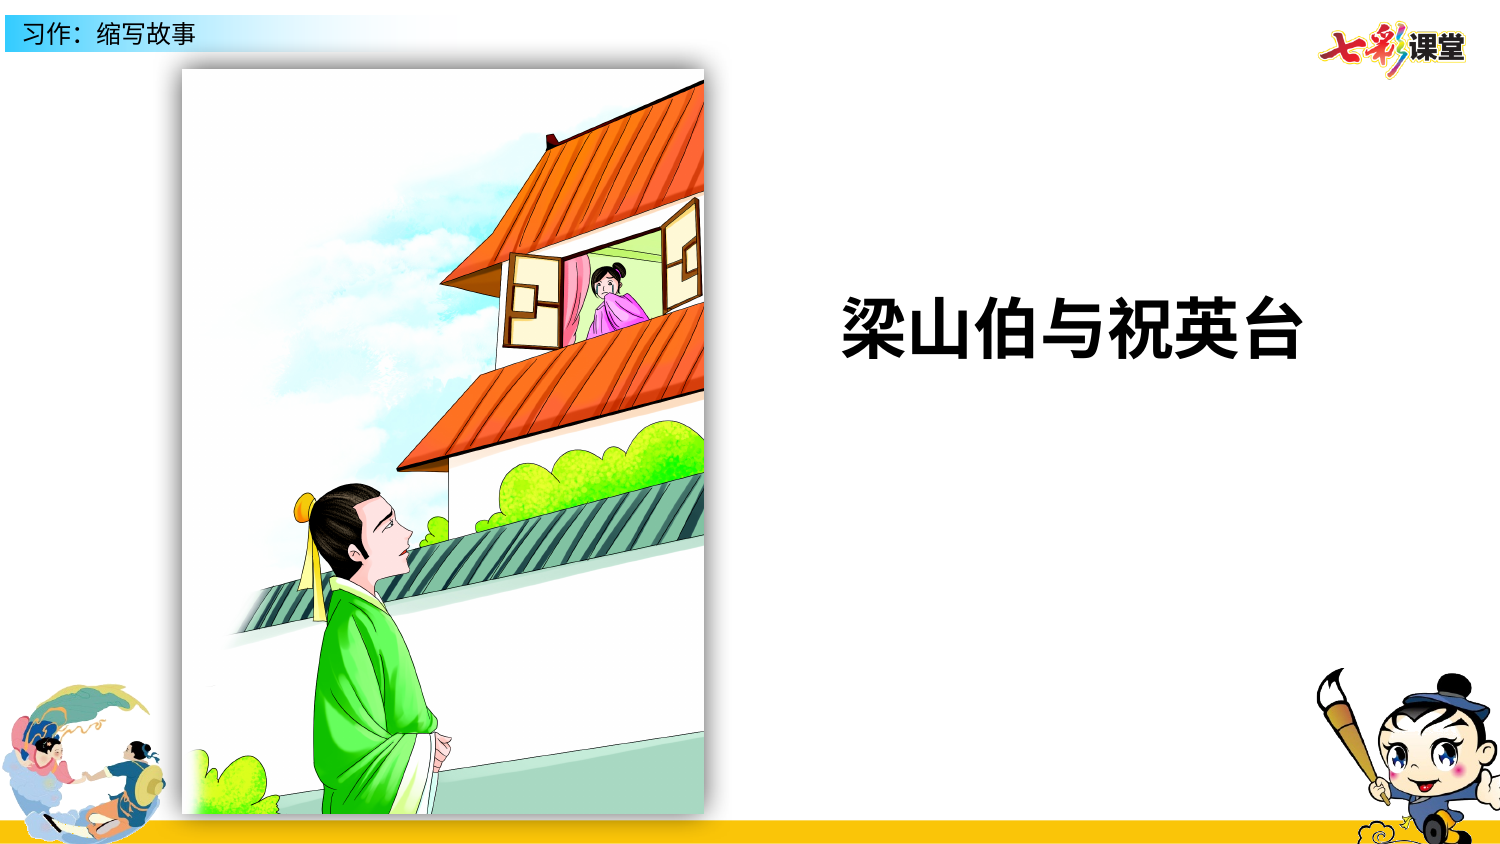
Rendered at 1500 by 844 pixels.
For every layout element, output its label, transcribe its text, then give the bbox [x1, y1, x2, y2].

picture [1316, 668, 1500, 844]
picture [0, 69, 705, 844]
text_box 梁山伯与祝英台 [805, 279, 1343, 374]
picture [1316, 20, 1468, 80]
